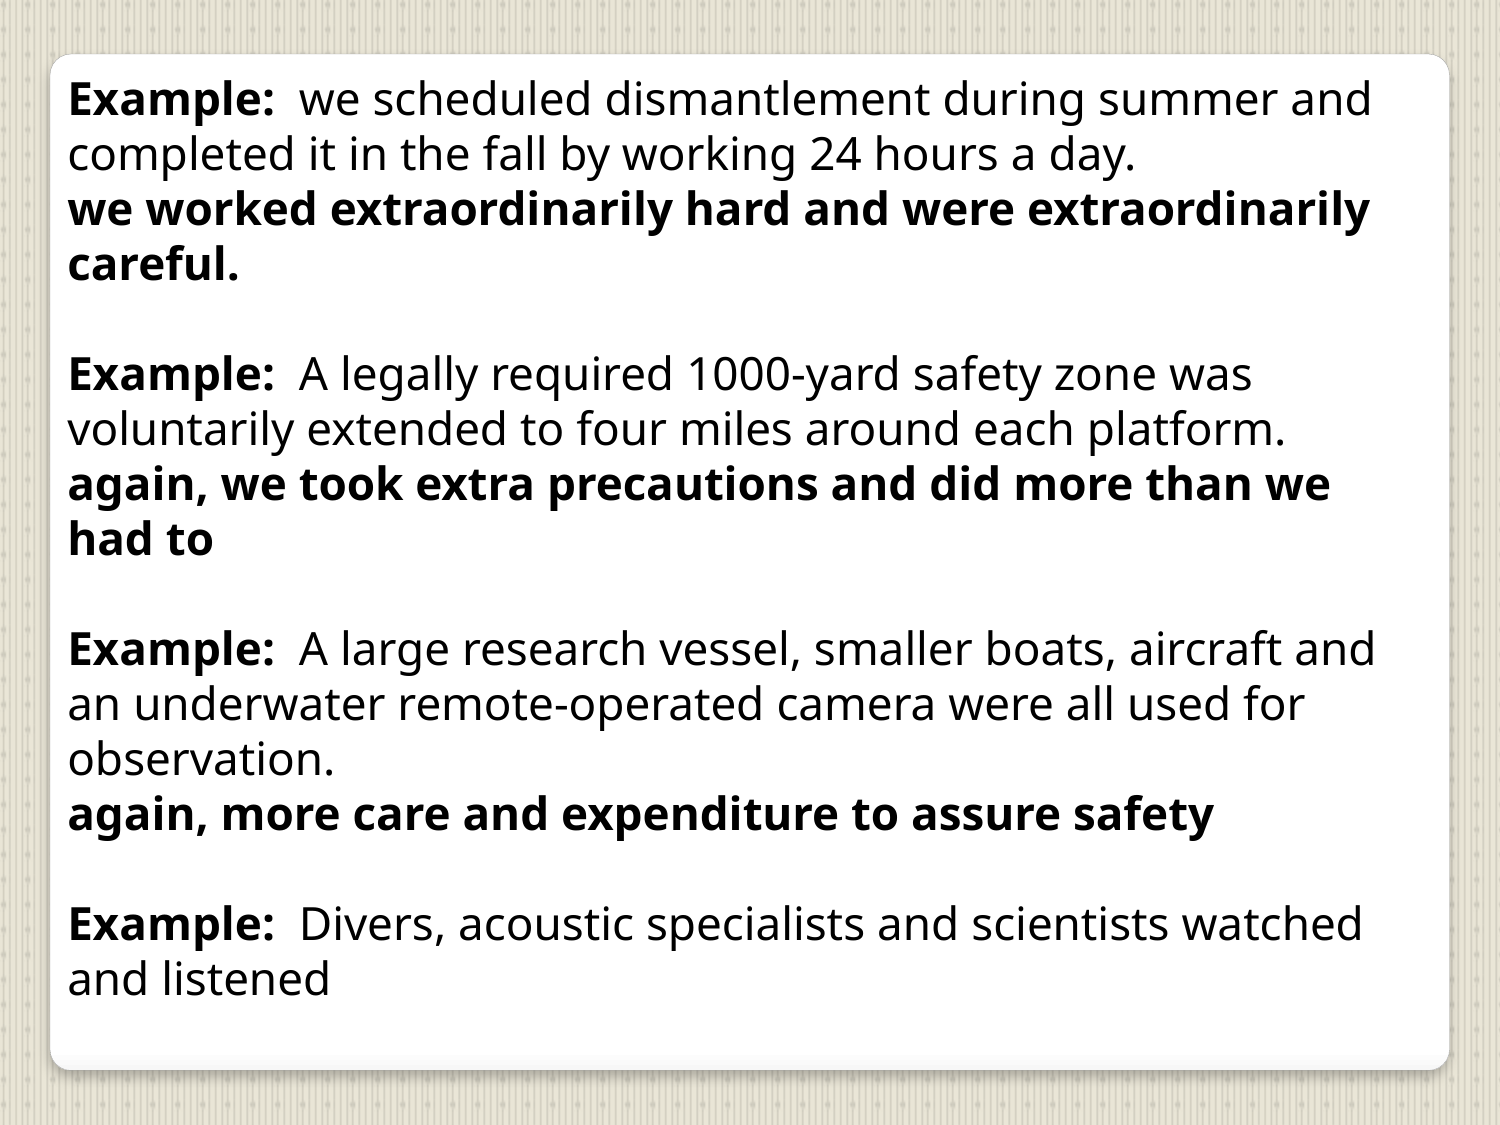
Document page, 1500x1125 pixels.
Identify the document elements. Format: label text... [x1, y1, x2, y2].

text_box Example: we scheduled dismantlement during summer and completed it in the fall by working 24 hours a day. we worked extraordinarily hard and were extraordinarily careful. Example: A legally required 1000-yard safety zone was voluntarily extended to four miles around each platform. again, we took extra precautions and did more than we had to Example: A large research vessel, smaller boats, aircraft and an underwater remote-operated camera were all used for observation. again, more care and expenditure to assure safety Example: Divers, acoustic specialists and scientists watched and listened [52, 62, 1403, 1067]
